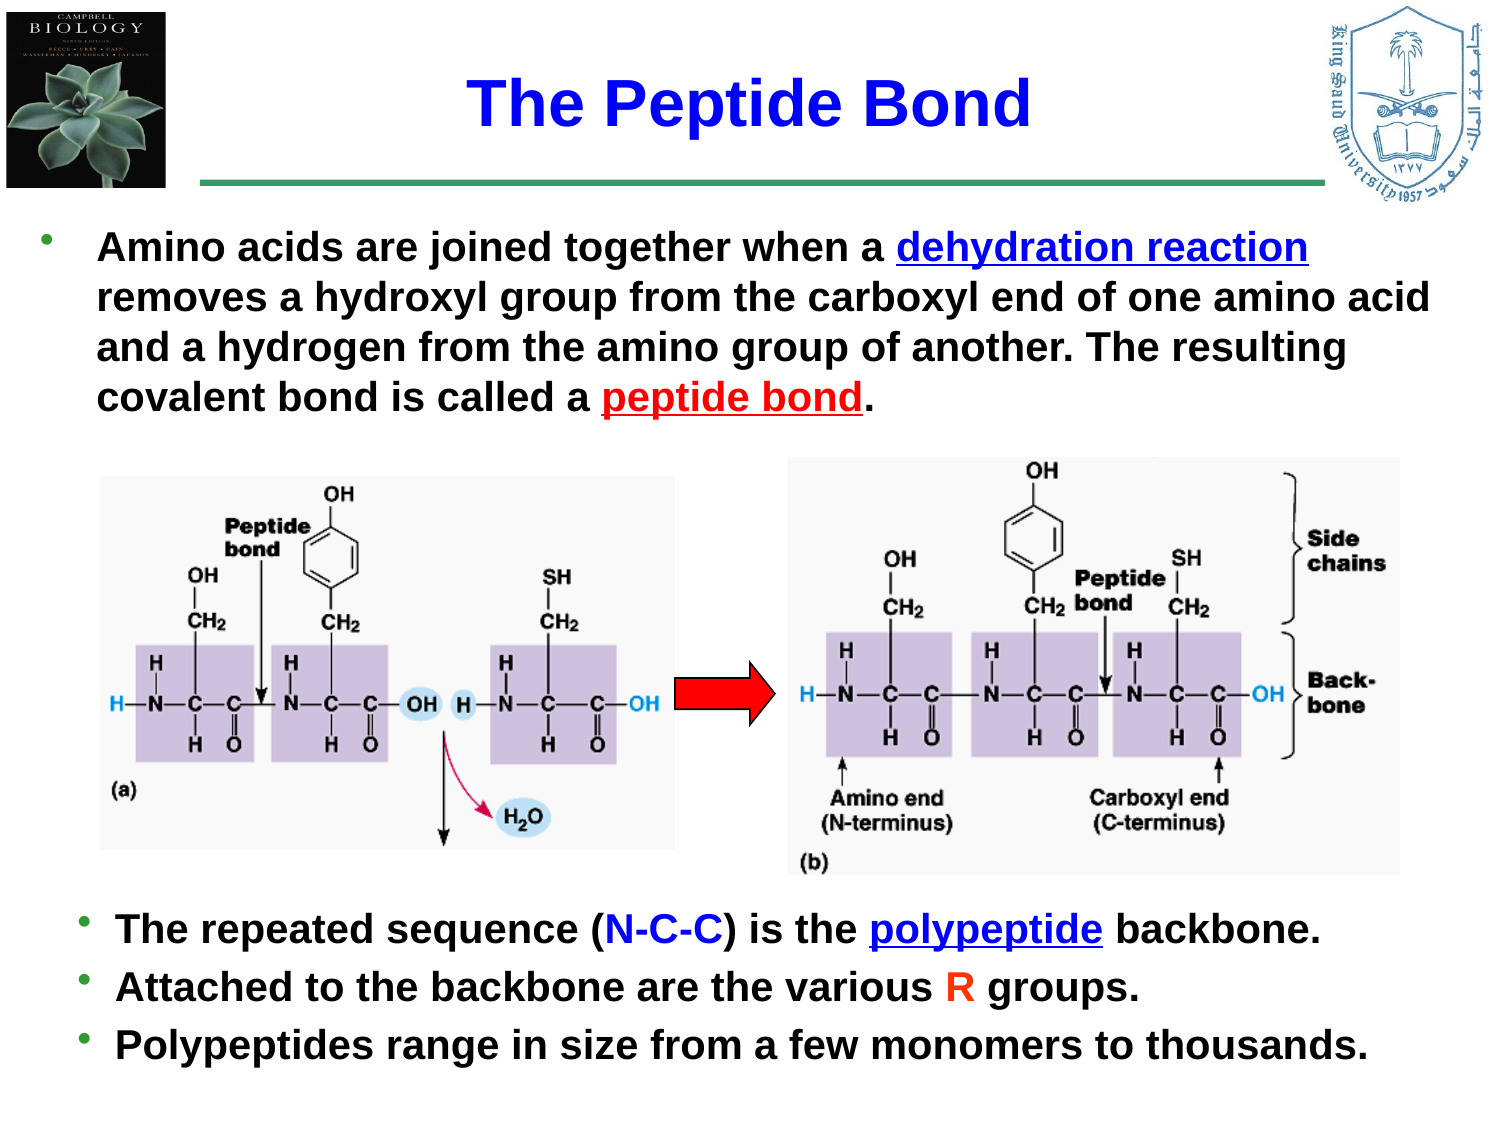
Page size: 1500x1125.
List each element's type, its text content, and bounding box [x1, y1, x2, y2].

list Amino acids are joined together when a dehydration reaction removes a hydroxyl group from the carboxyl end of one amino acid and a hydrogen from the amino group of another. The resulting covalent bond is called a peptide bond. [24, 216, 1450, 866]
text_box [5, 0, 1488, 209]
text_box The repeated sequence (N-C-C) is the polypeptide backbone. Attached to the backbone are the various R groups. Polypeptides range in size from a few monomers to thousands. [62, 894, 1450, 1076]
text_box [674, 456, 1401, 876]
picture [99, 475, 674, 851]
